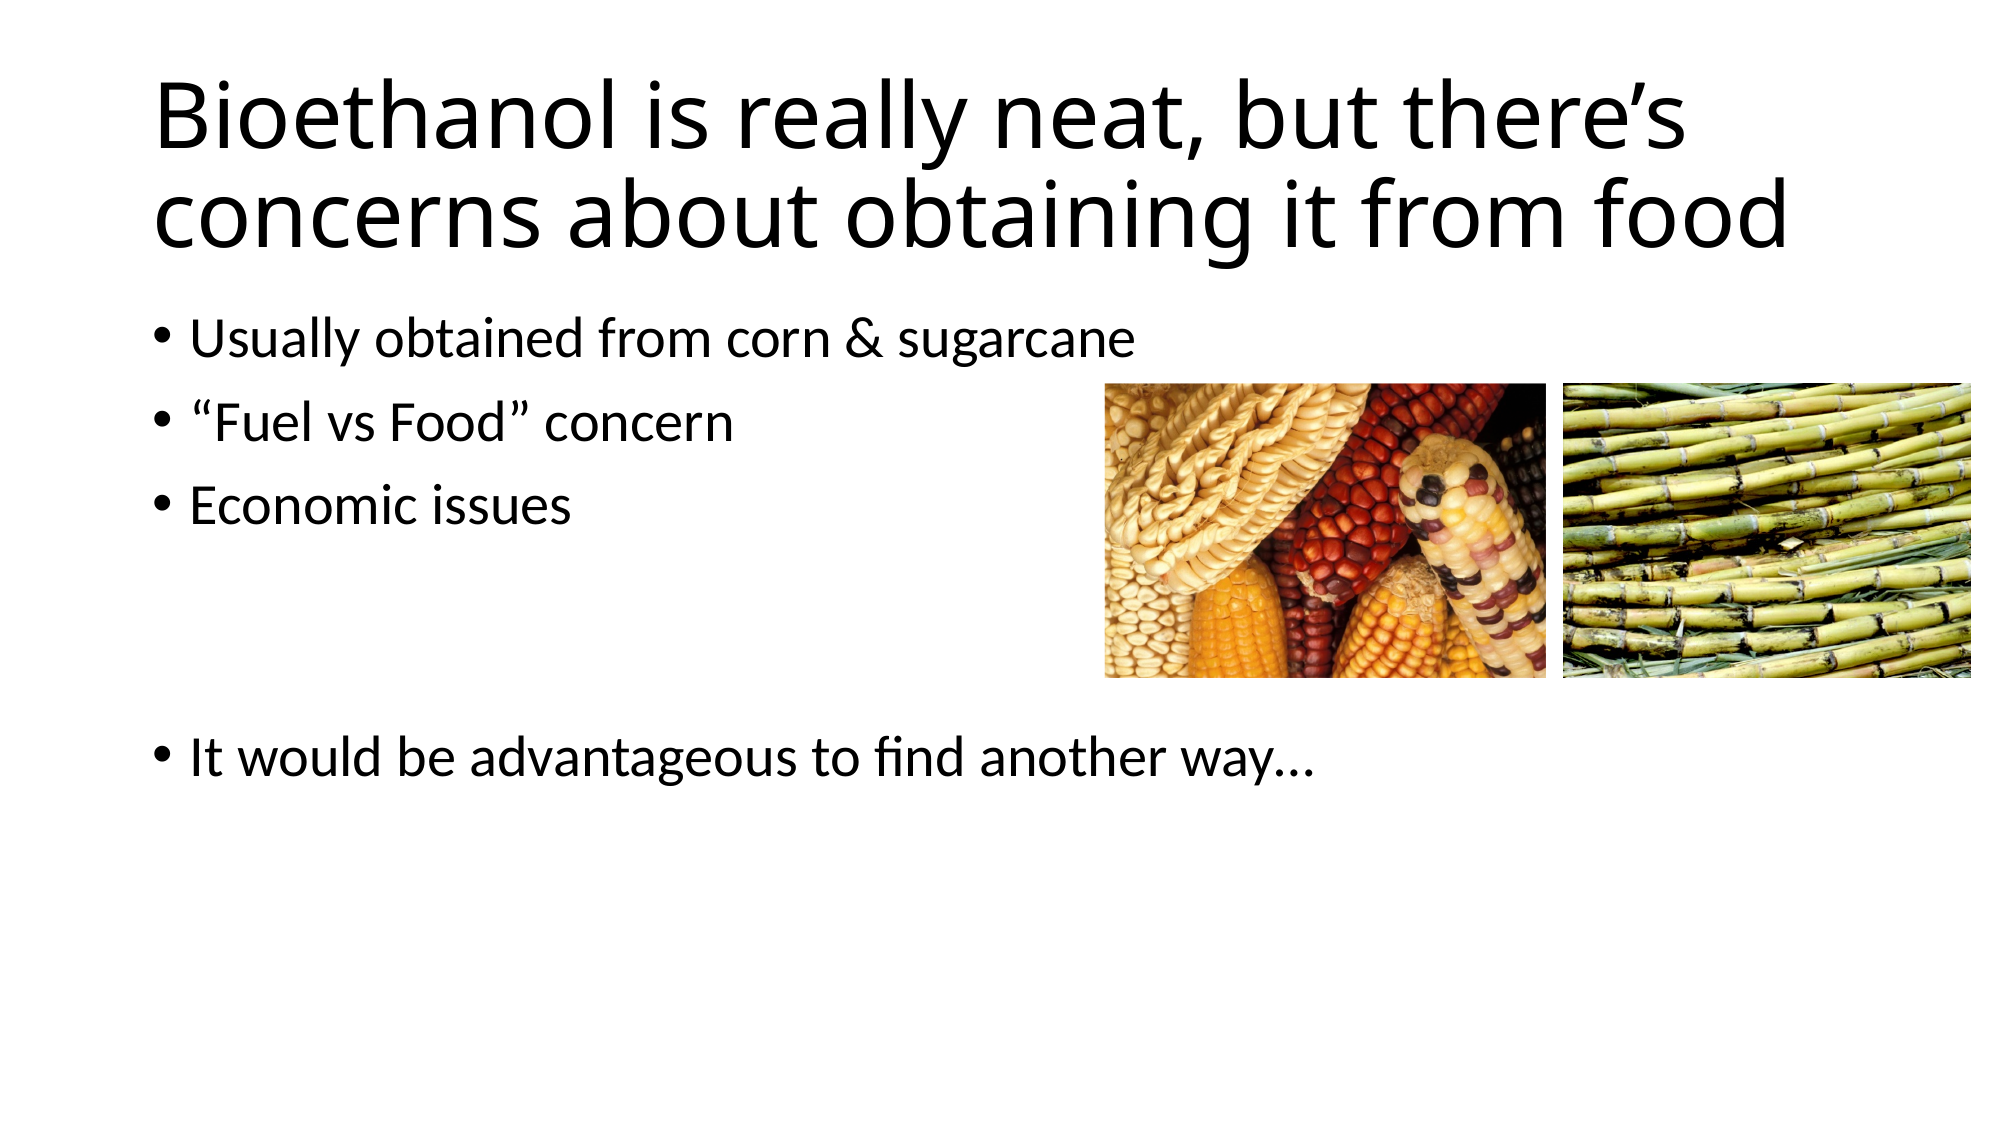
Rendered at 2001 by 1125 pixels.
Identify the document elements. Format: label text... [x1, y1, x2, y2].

title Bioethanol is really neat, but there’s concerns about obtaining it from food [137, 59, 1863, 278]
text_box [1104, 383, 1971, 678]
list Usually obtained from corn & sugarcane “Fuel vs Food” concern Economic issues It would be advantageous to find another way… [137, 299, 1863, 1014]
